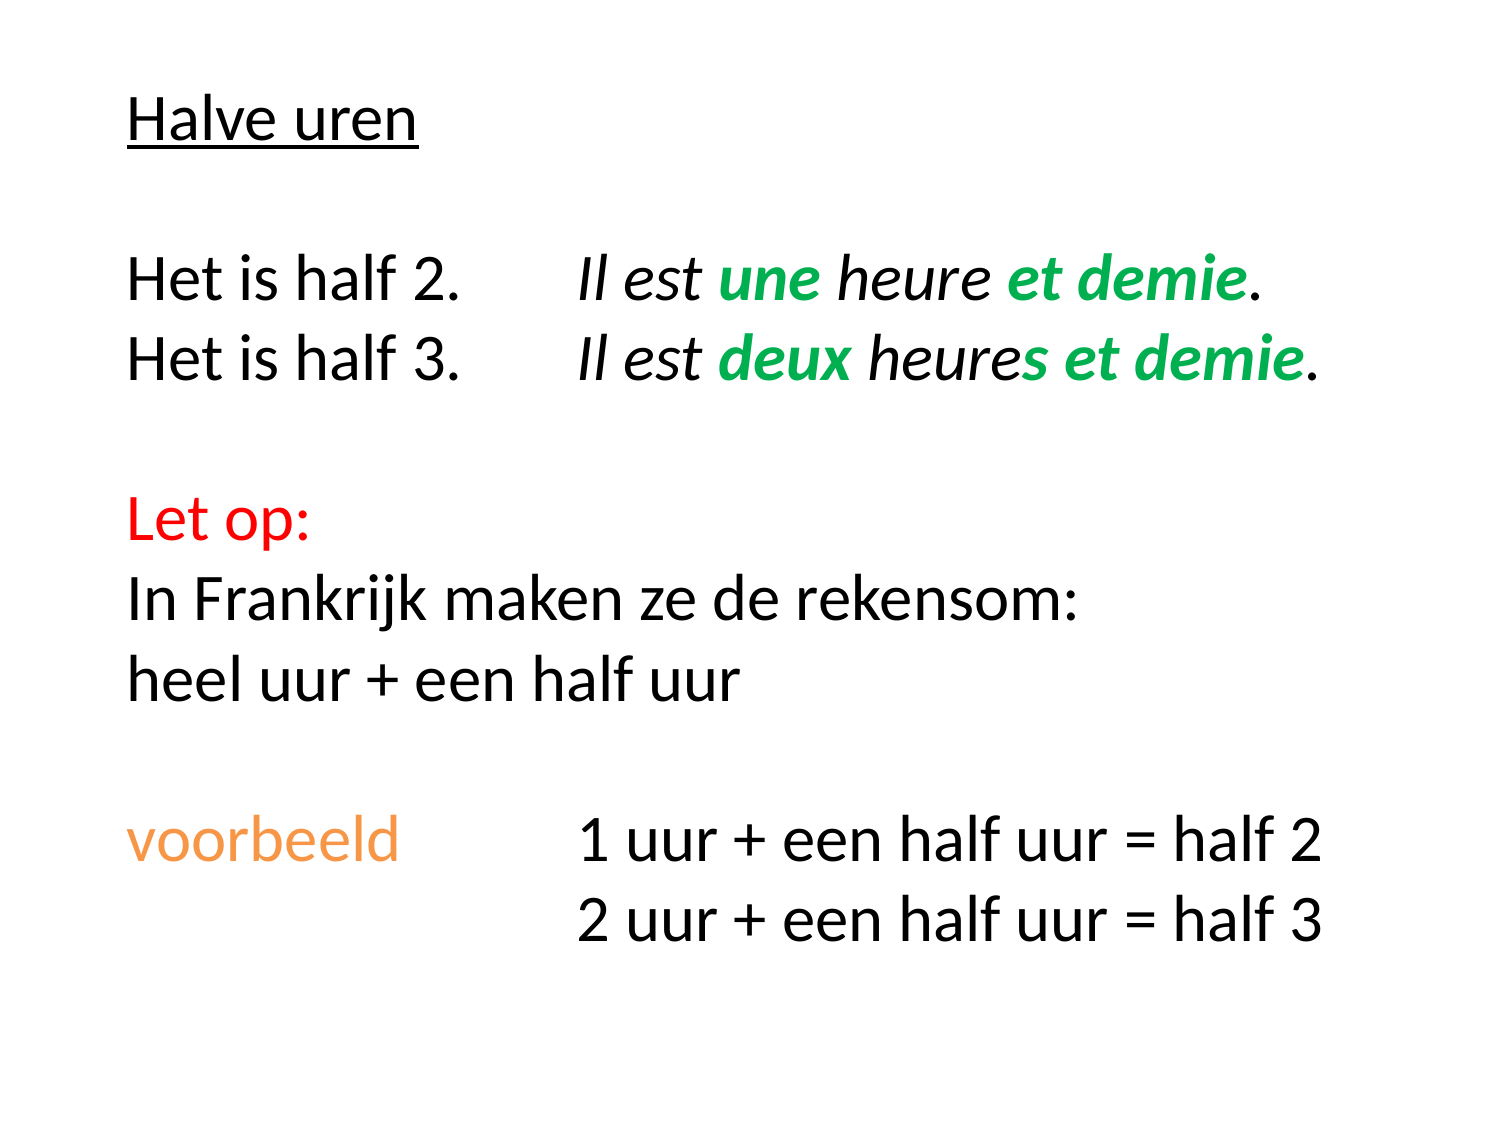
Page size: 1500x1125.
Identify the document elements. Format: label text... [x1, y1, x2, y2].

text_box Halve uren Het is half 2. Il est une heure et demie. Het is half 3. Il est deux heures et demie. Let op: In Frankrijk maken ze de rekensom: heel uur + een half uur voorbeeld 1 uur + een half uur = half 2 2 uur + een half uur = half 3 [112, 66, 1388, 1024]
